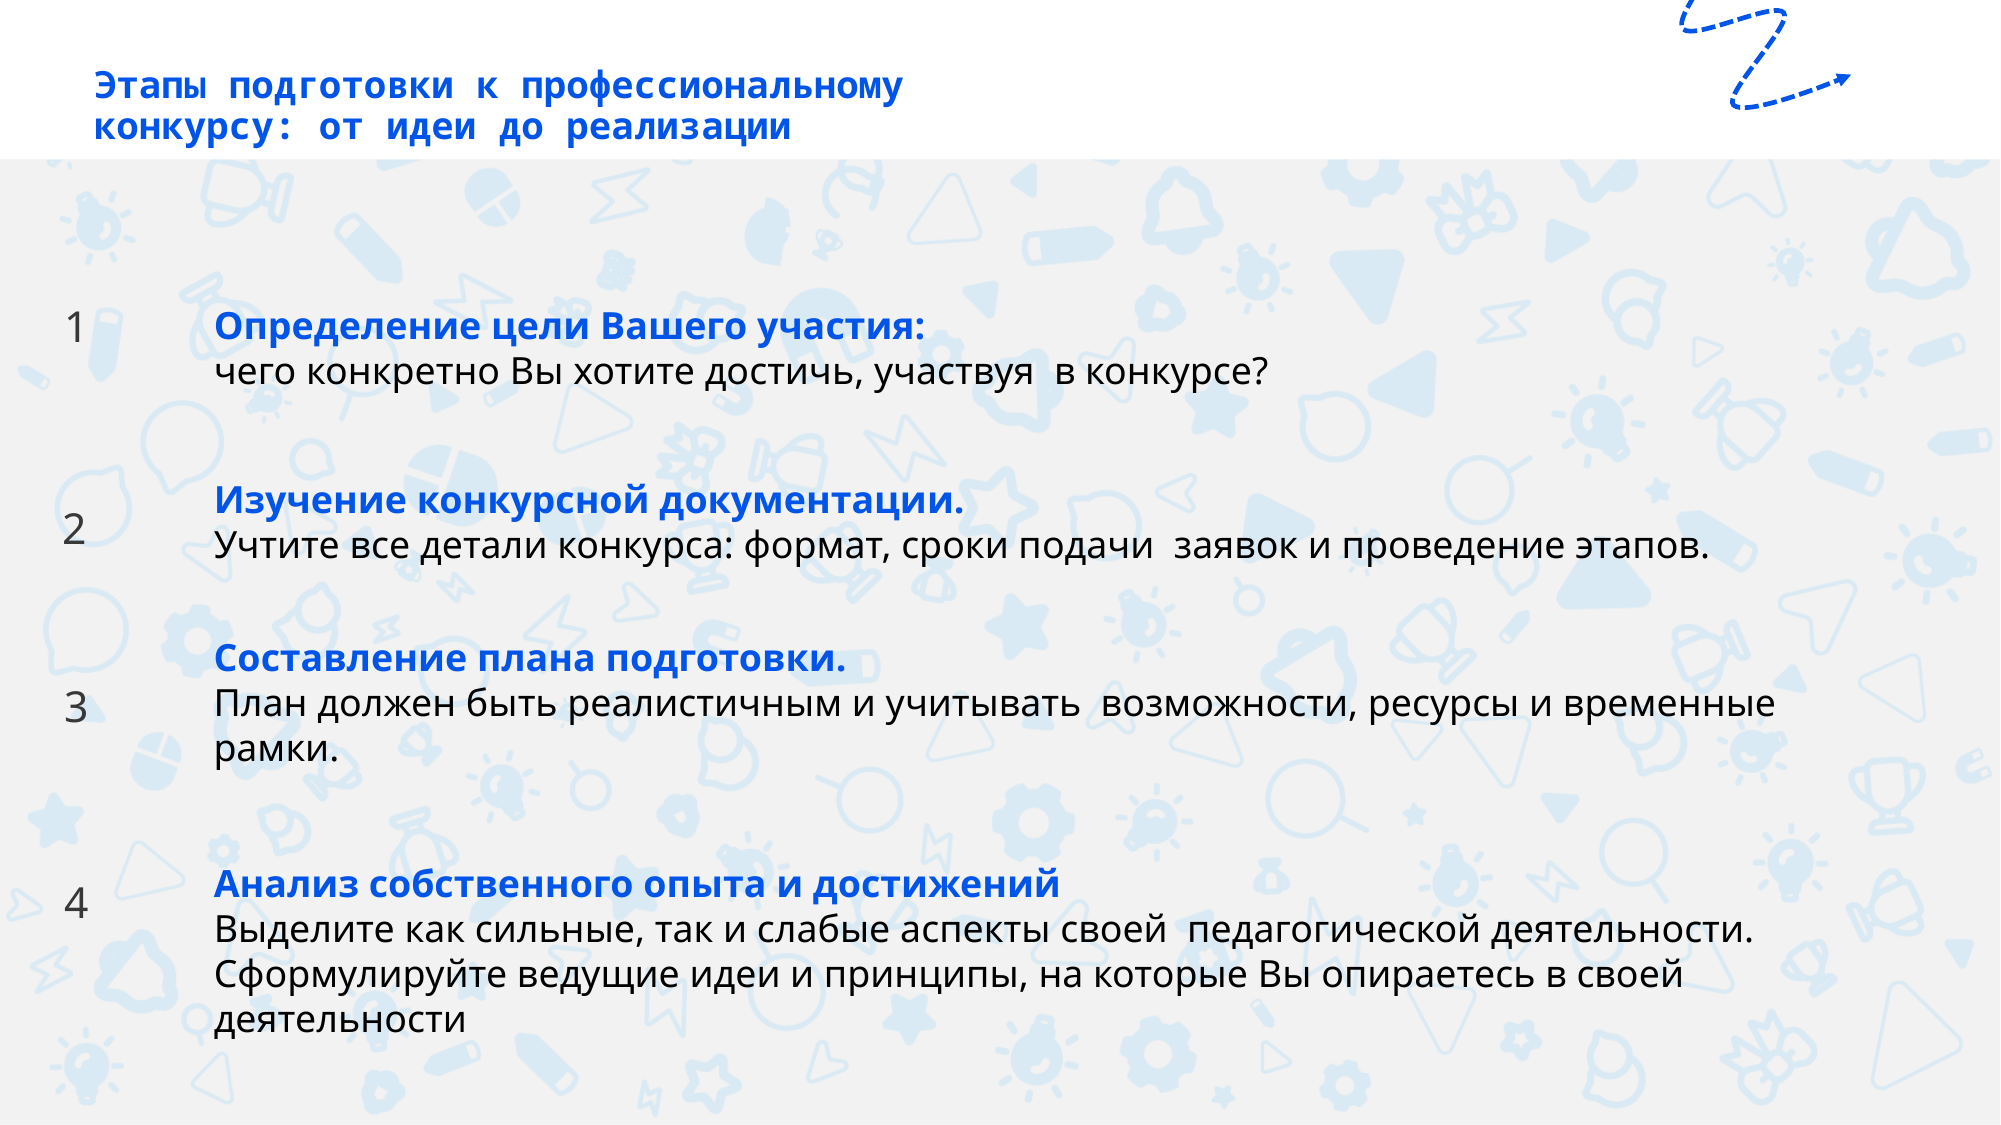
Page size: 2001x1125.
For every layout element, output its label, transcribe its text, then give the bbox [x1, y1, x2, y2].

text_box Изучение конкурсной документации. Учтите все детали конкурса: формат, сроки подачи заявок и проведение этапов. [198, 468, 1852, 574]
text_box 3 [65, 688, 88, 732]
text_box 2 [63, 510, 87, 554]
text_box 4 [65, 884, 88, 927]
text_box Составление плана подготовки. План должен быть реалистичным и учитывать возможности, ресурсы и временные рамки. [198, 626, 1850, 777]
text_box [0, 0, 2000, 160]
picture [0, 0, 2001, 1125]
text_box 1 [65, 308, 88, 352]
text_box Анализ собственного опыта и достижений Выделите как сильные, так и слабые аспекты своей педагогической деятельности. Сформулируйте ведущие идеи и принципы, на которые Вы опираетесь в своей деятельности [198, 852, 1935, 1048]
text_box Определение цели Вашего участия: чего конкретно Вы хотите достичь, участвуя в конкурсе? [199, 294, 1688, 399]
